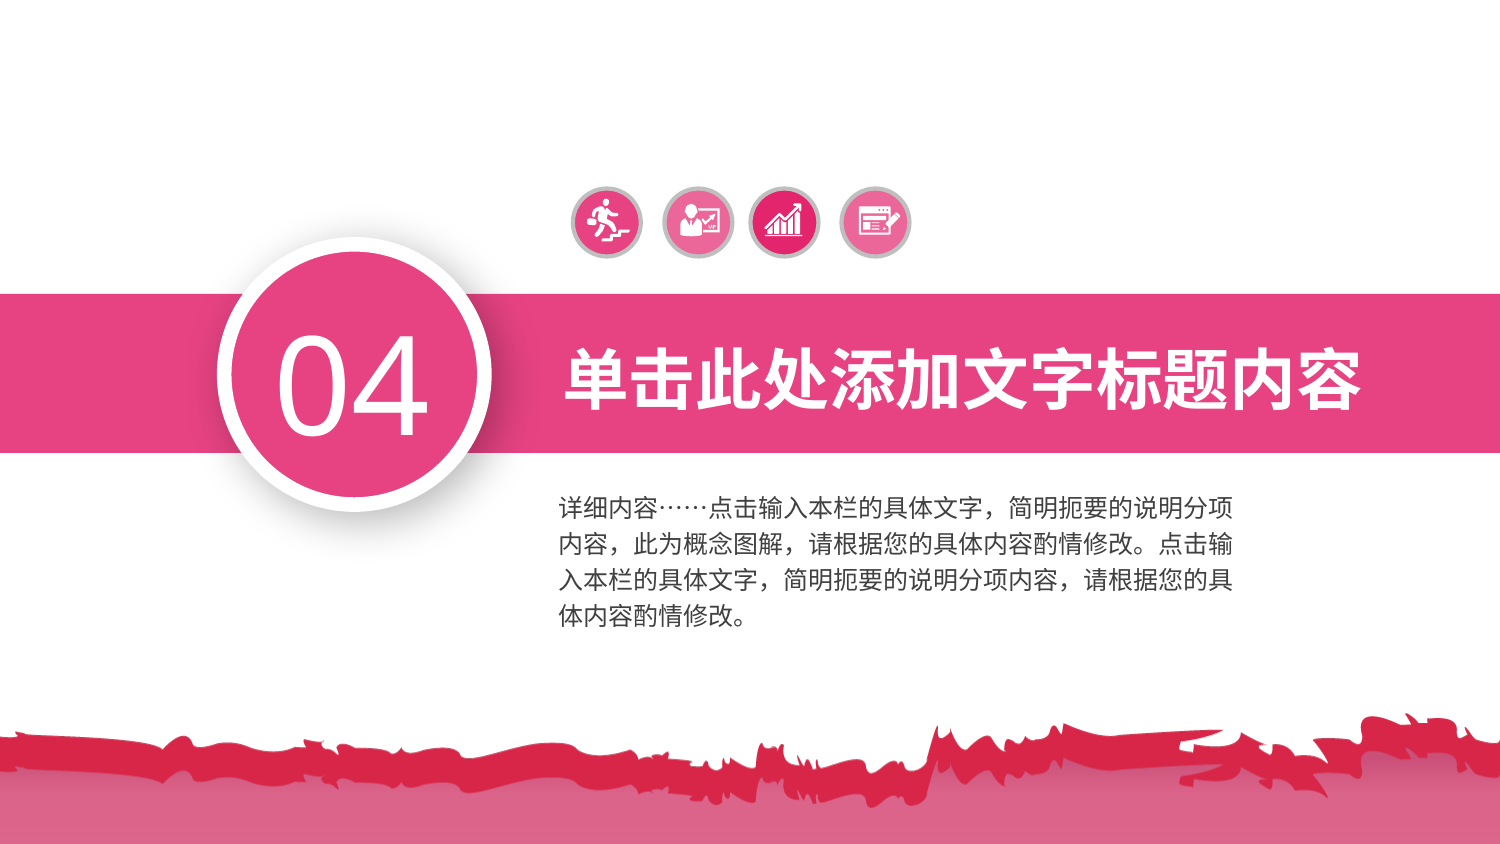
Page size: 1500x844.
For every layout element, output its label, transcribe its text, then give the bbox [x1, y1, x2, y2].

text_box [224, 244, 485, 505]
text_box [750, 188, 819, 257]
text_box 单击此处添加文字标题内容 [547, 330, 1388, 426]
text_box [572, 188, 641, 257]
text_box [0, 293, 224, 454]
text_box 详细内容……点击输入本栏的具体文字，简明扼要的说明分项内容，此为概念图解，请根据您的具体内容酌情修改。点击输入本栏的具体文字，简明扼要的说明分项内容，请根据您的具体内容酌情修改。 [547, 481, 1246, 636]
picture [0, 713, 1500, 844]
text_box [841, 188, 910, 257]
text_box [664, 188, 733, 257]
text_box [499, 293, 1500, 454]
